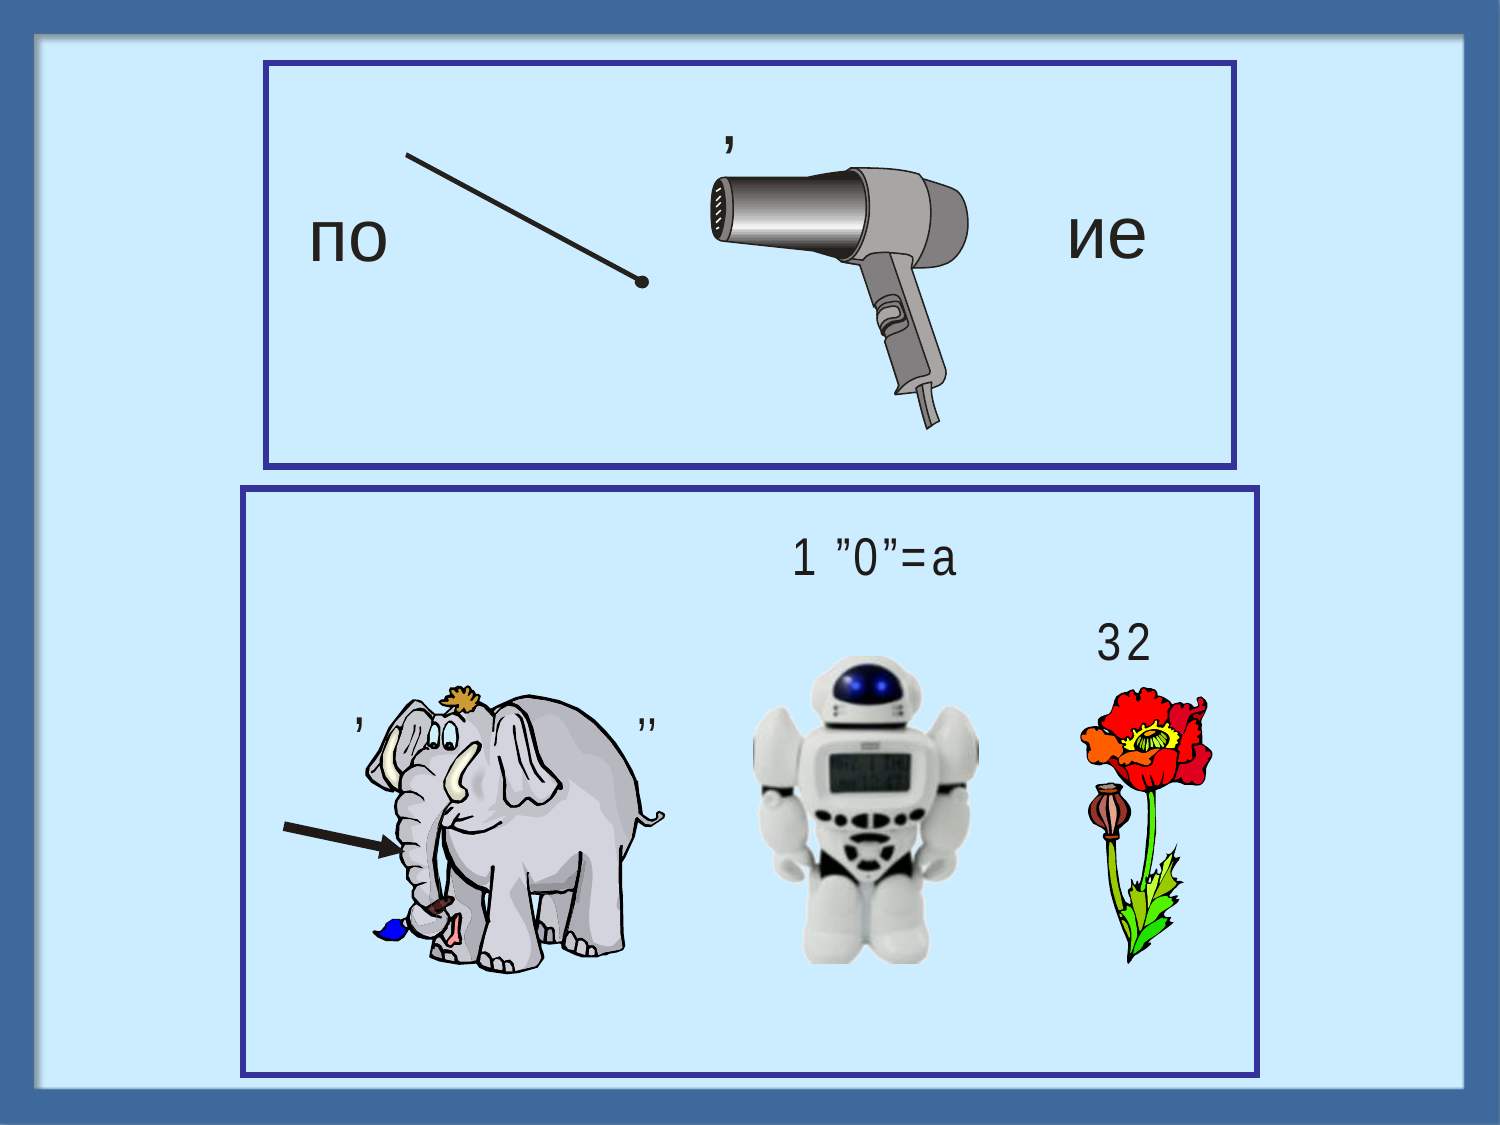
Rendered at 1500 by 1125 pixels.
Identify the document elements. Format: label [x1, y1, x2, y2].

picture [0, 0, 1500, 1125]
text_box [245, 491, 1255, 1073]
text_box [269, 66, 1232, 464]
